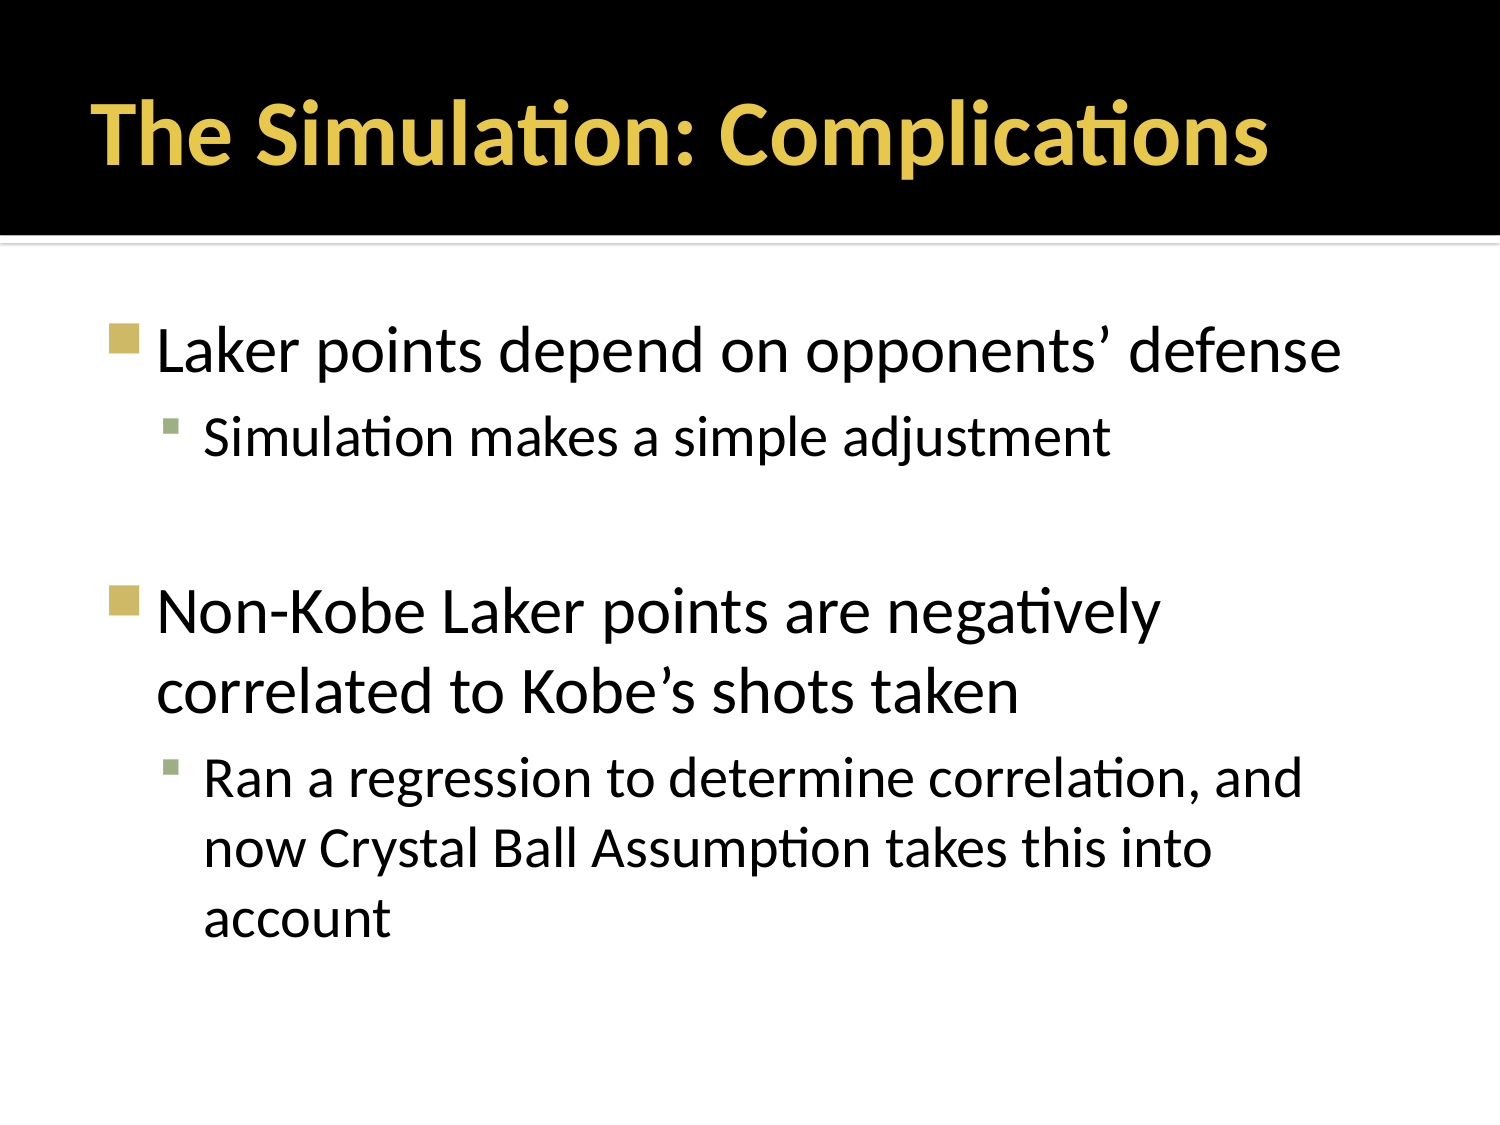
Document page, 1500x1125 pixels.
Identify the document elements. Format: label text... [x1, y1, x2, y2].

title The Simulation: Complications [75, 25, 1425, 231]
list Laker points depend on opponents’ defense Simulation makes a simple adjustment Non-Kobe Laker points are negatively correlated to Kobe’s shots taken Ran a regression to determine correlation, and now Crystal Ball Assumption takes this into account [75, 291, 1425, 1050]
